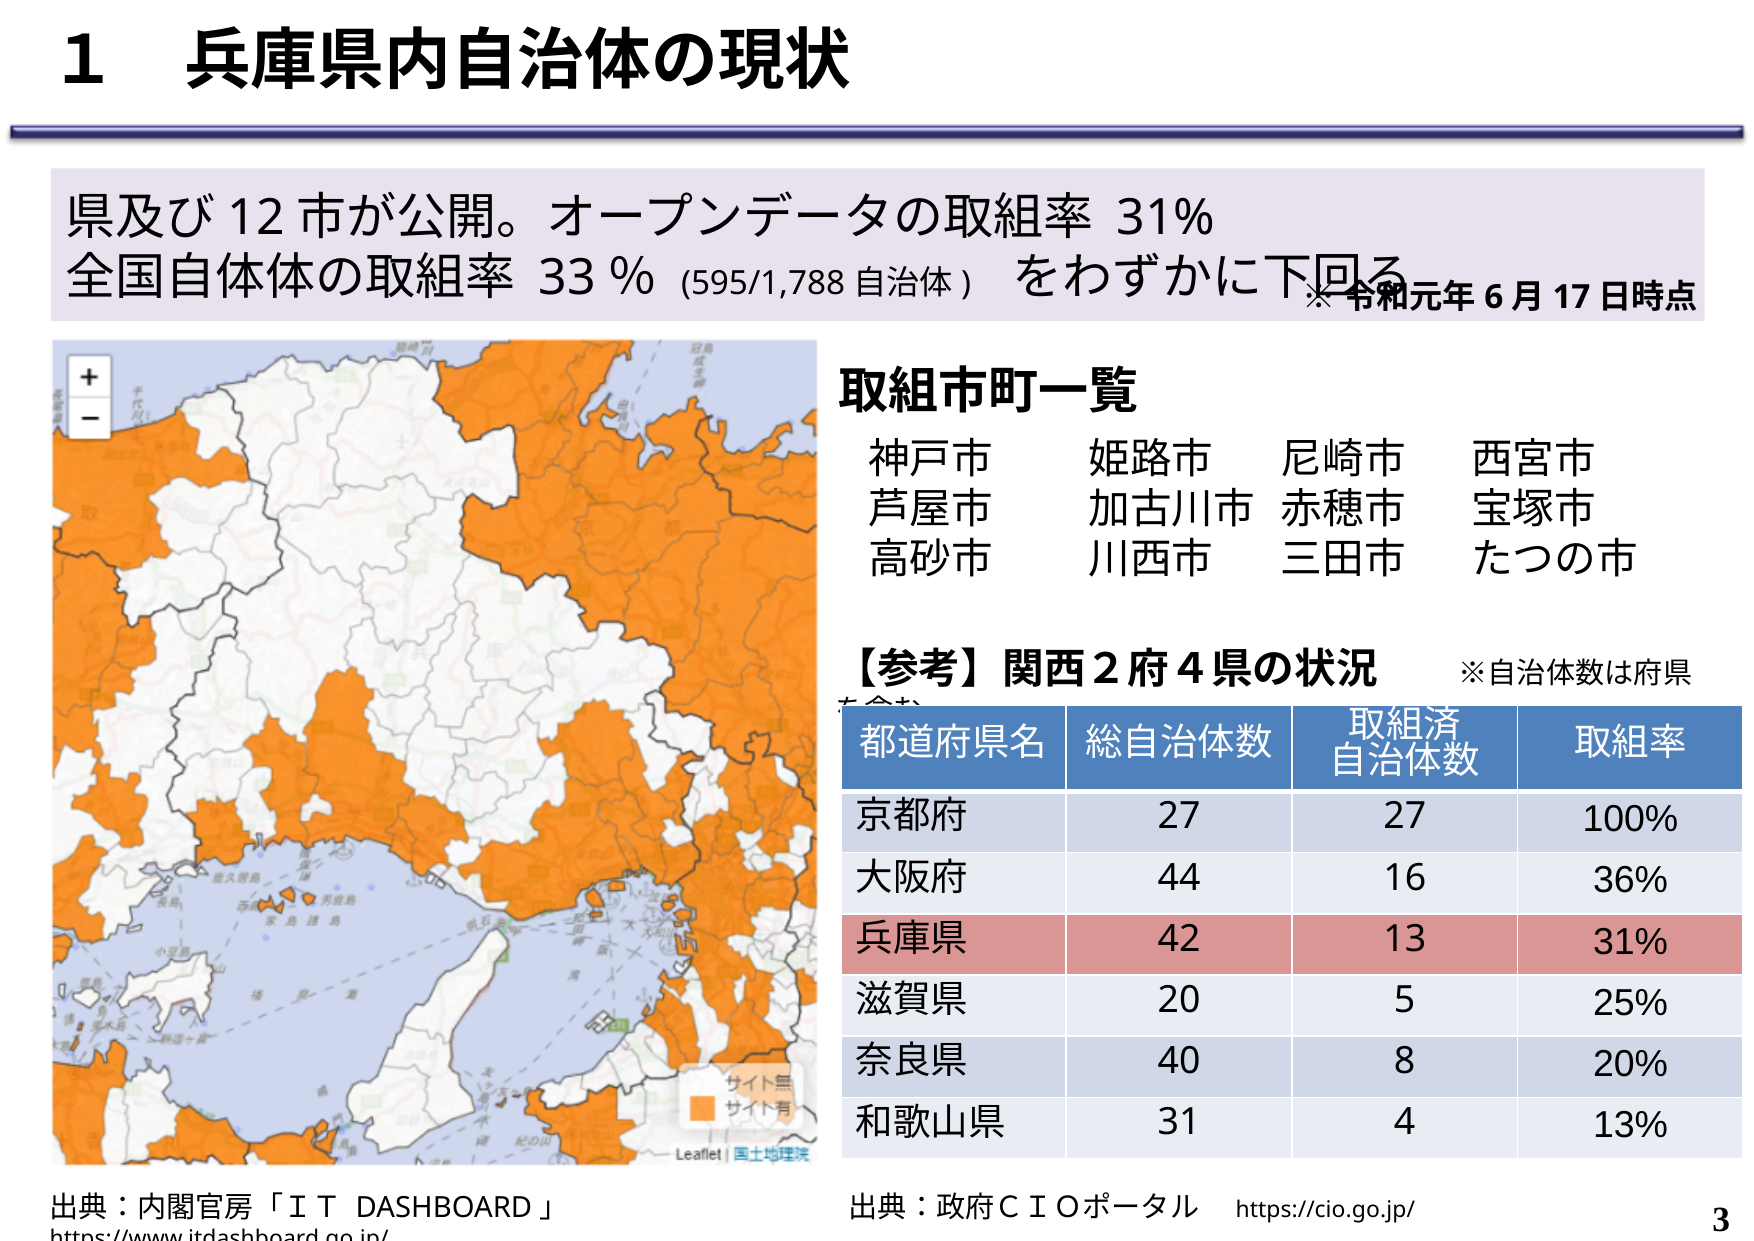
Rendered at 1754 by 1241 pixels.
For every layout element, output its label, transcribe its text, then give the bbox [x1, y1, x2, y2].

table_cell 13% [1518, 1098, 1742, 1158]
table_cell 奈良県 [842, 1037, 1065, 1097]
table_cell 8 [1293, 1037, 1517, 1097]
table_cell 31 [1067, 1098, 1291, 1158]
table_cell 大阪府 [842, 853, 1065, 913]
table_cell 20 [1067, 976, 1291, 1035]
table_cell 和歌山県 [842, 1098, 1065, 1158]
text_box 出典：内閣官房「ＩＴ DASHBOARD」 https://www.itdashboard.go.jp/ [49, 1188, 836, 1241]
table_cell 20% [1518, 1037, 1742, 1097]
table_cell 100% [1518, 794, 1742, 852]
table_cell 13 [1293, 915, 1517, 974]
table_header 総自治体数 [1067, 706, 1291, 789]
table_cell 44 [1067, 853, 1291, 913]
table_cell 27 [1293, 794, 1517, 852]
table_cell 25% [1518, 976, 1742, 1035]
text_box １ 兵庫県内自治体の現状 [50, 16, 1705, 97]
table_cell 16 [1293, 853, 1517, 913]
table_header 取組済 自治体数 [1293, 706, 1517, 789]
table_cell 5 [1293, 976, 1517, 1035]
table_header 都道府県名 [842, 706, 1065, 789]
table_cell 京都府 [842, 794, 1065, 852]
text_box 取組市町一覧 神戸市 姫路市 尼崎市 西宮市 芦屋市 加古川市 赤穂市 宝塚市 高砂市 川西市 三田市 たつの市 [838, 358, 1703, 582]
table_cell 36% [1518, 853, 1742, 913]
table_cell 27 [1067, 794, 1291, 852]
text_box 【参考】関西２府４県の状況 ※自治体数は府県を含む [835, 641, 1700, 727]
picture [50, 336, 824, 1169]
table_header 取組率 [1518, 706, 1742, 789]
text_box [0, 120, 1754, 153]
table_cell 40 [1067, 1037, 1291, 1097]
text_box 県及び12市が公開。オープンデータの取組率 31% 全国自体体の取組率 33％ (595/1,788自治体) をわずかに下回る [50, 168, 1705, 322]
text_box 出典：政府ＣＩＯポータル https://cio.go.jp/ [848, 1188, 1647, 1224]
text_box ※令和元年6月17日時点 [43, 275, 1699, 316]
table_cell 31% [1518, 915, 1742, 974]
table_cell 42 [1067, 915, 1291, 974]
table_cell 4 [1293, 1098, 1517, 1158]
table_cell 兵庫県 [842, 915, 1065, 974]
slide_number 3 [1344, 1196, 1754, 1239]
table_cell 滋賀県 [842, 976, 1065, 1035]
